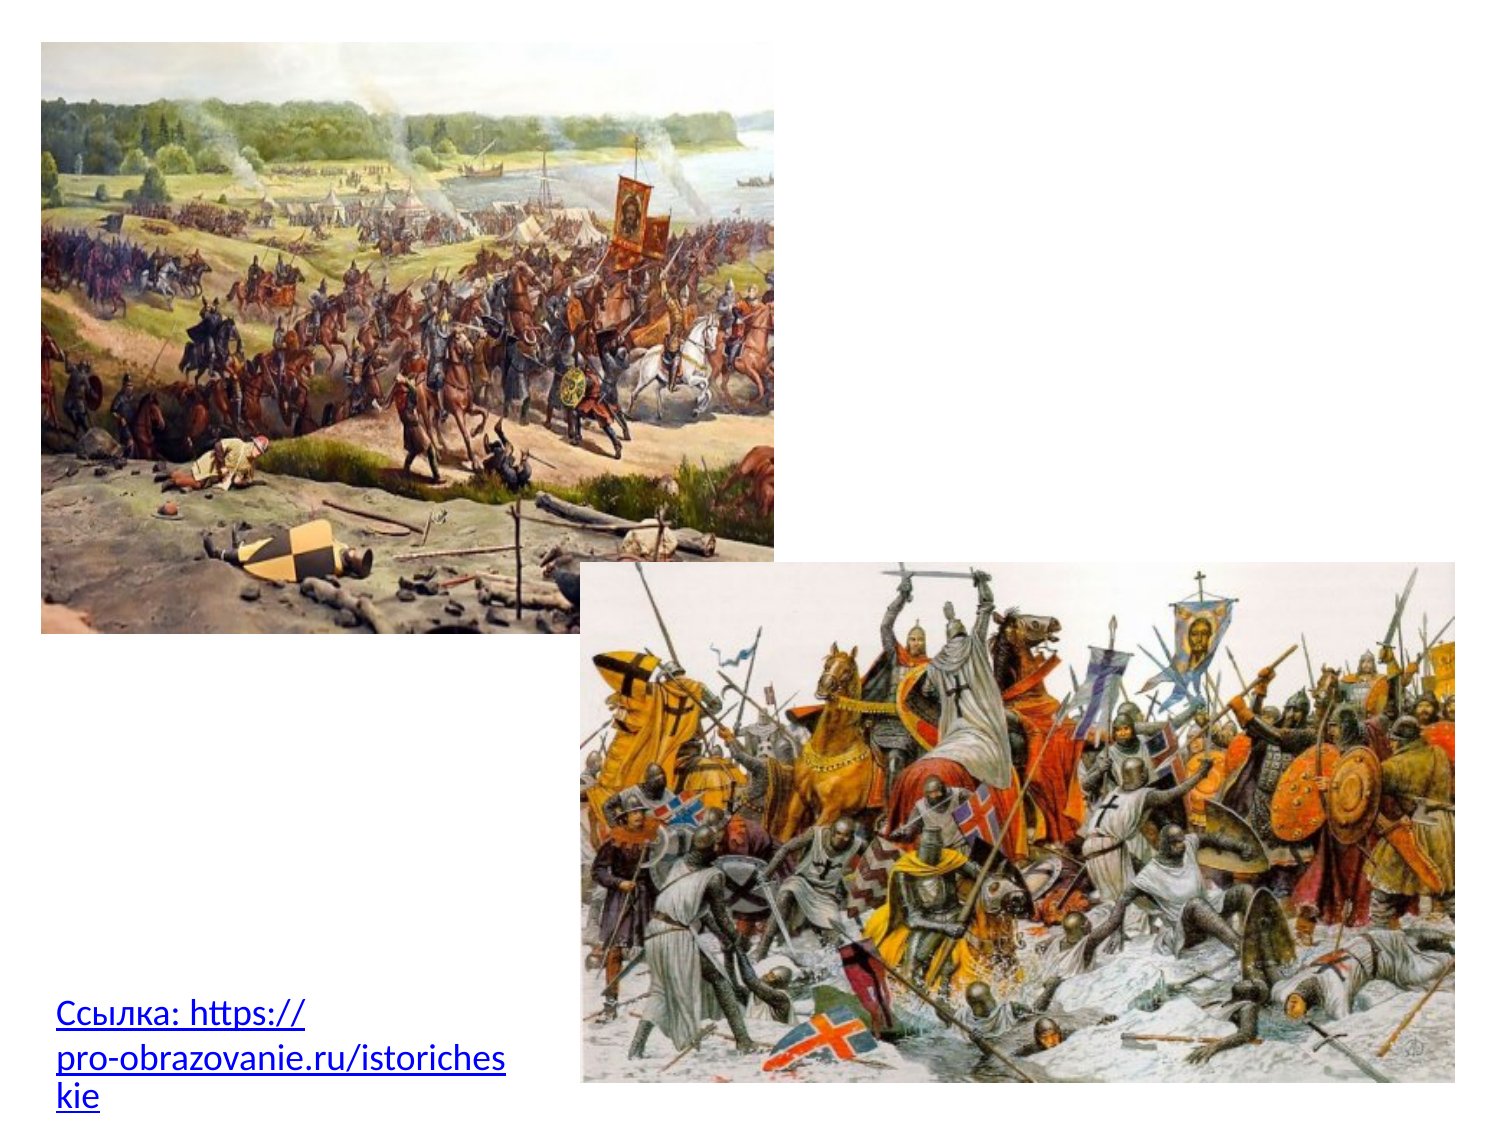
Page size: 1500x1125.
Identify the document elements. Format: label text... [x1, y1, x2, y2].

picture [41, 42, 1455, 1083]
text_box Ссылка: https://pro-obrazovanie.ru/istoricheskie [41, 980, 538, 1125]
